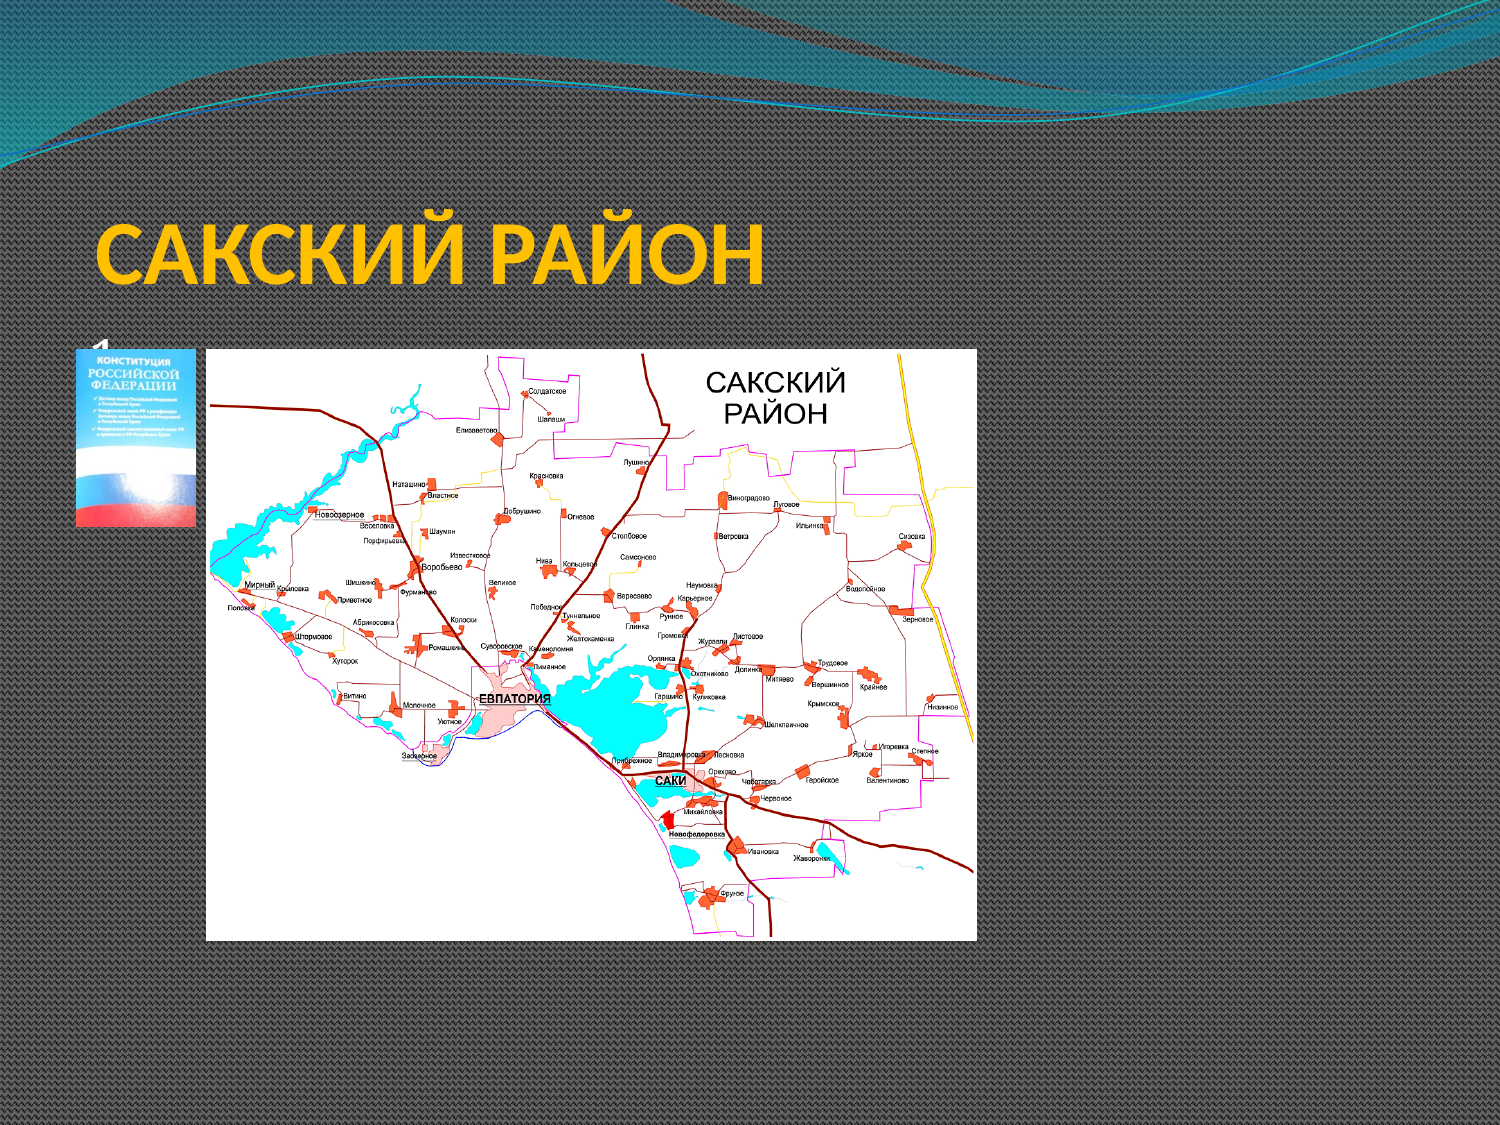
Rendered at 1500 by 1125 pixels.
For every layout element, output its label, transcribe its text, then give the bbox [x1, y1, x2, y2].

list 1 [75, 317, 1425, 1038]
picture [206, 349, 977, 941]
title САКСКИЙ РАЙОН [75, 115, 1425, 303]
picture [76, 349, 196, 528]
